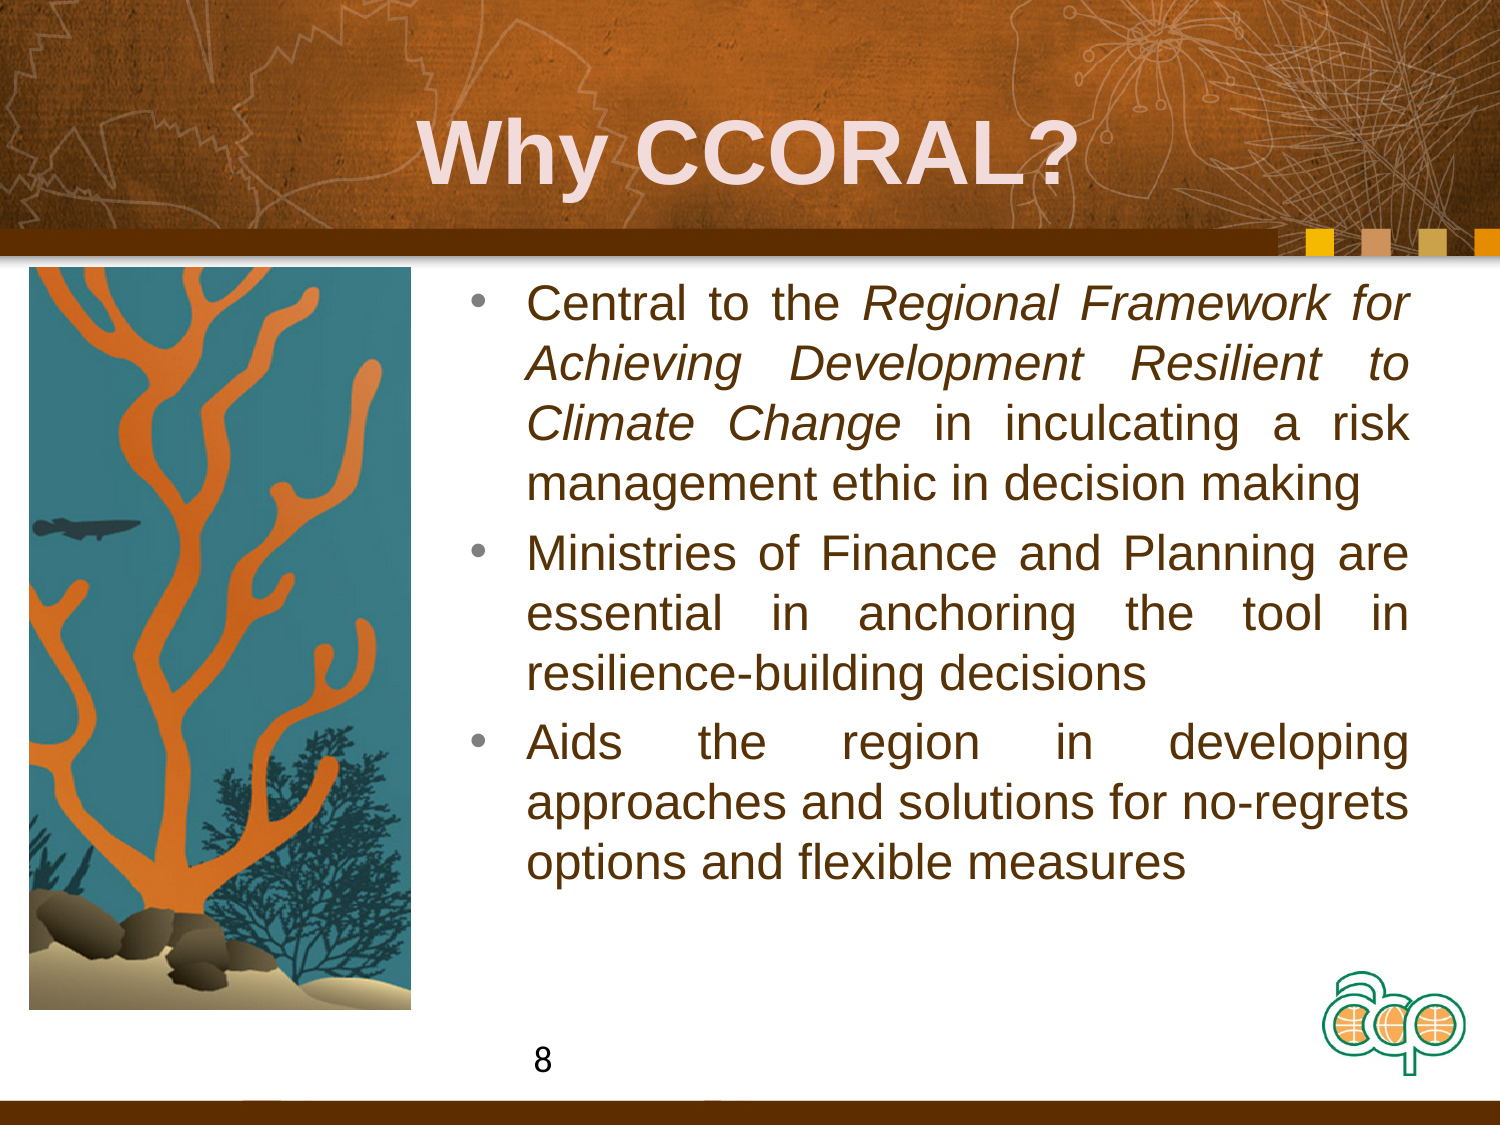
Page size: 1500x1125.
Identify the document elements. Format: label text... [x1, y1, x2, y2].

list Central to the Regional Framework for Achieving Development Resilient to Climate Change in inculcating a risk management ethic in decision making Ministries of Finance and Planning are essential in anchoring the tool in resilience-building decisions Aids the region in developing approaches and solutions for no-regrets options and flexible measures [454, 262, 1426, 1006]
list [29, 266, 411, 1010]
title Why CCORAL? [74, 62, 1426, 234]
slide_number 8 [518, 1027, 869, 1071]
picture [0, 0, 1500, 1125]
